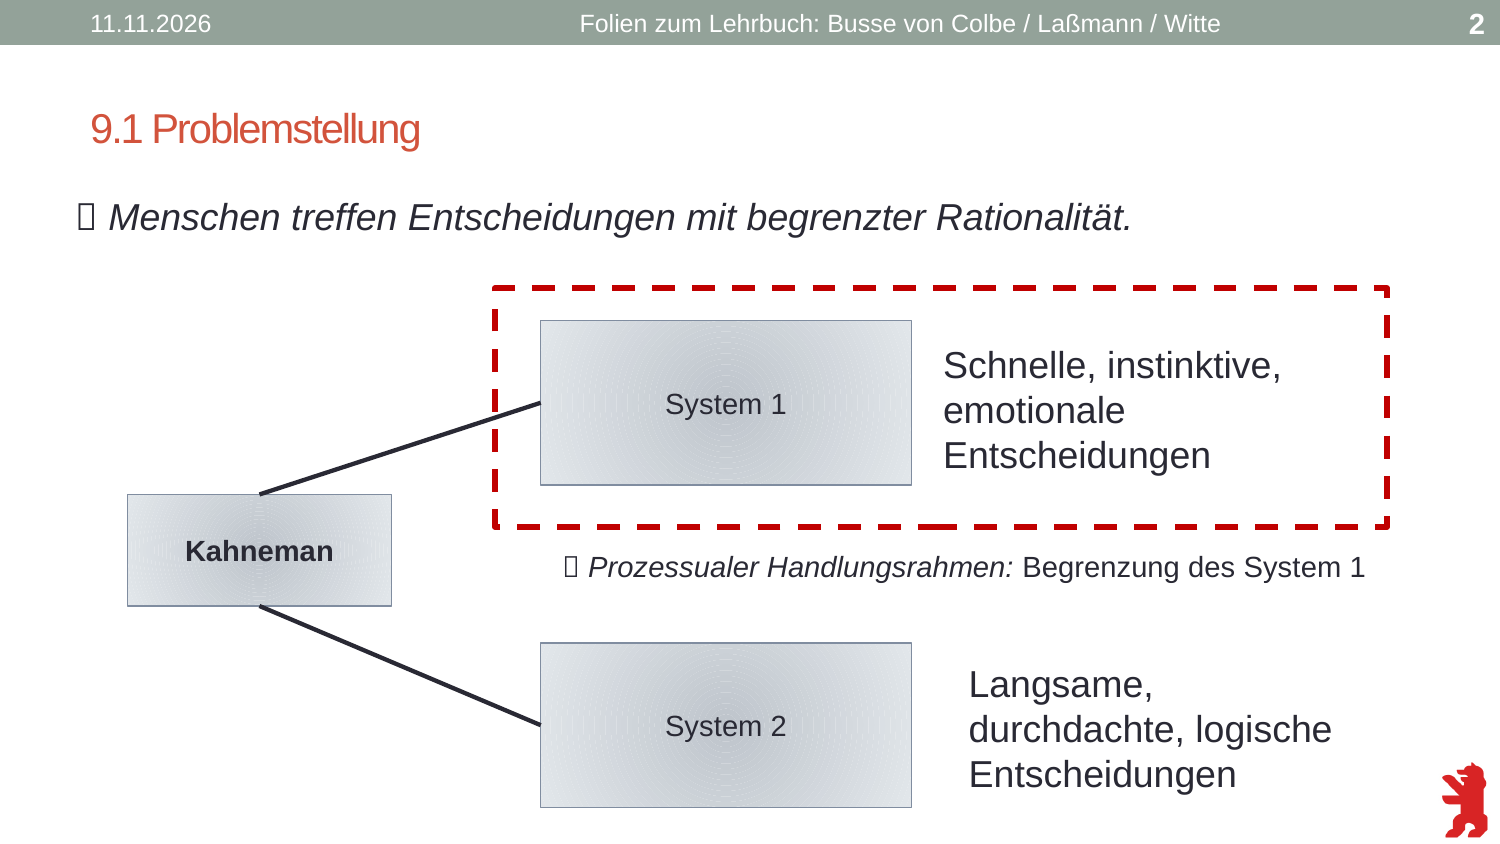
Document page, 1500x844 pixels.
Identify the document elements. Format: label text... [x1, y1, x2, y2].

text_box Kahneman [127, 494, 392, 607]
title 9.1 Problemstellung [75, 65, 1500, 185]
slide_number 2 [1325, 2, 1500, 43]
text_box [493, 286, 1389, 529]
text_box System 2 [540, 642, 912, 808]
text_box  Prozessualer Handlungsrahmen: Begrenzung des System 1 [547, 540, 1382, 591]
picture [1434, 760, 1500, 844]
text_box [259, 402, 541, 495]
footer Folien zum Lehrbuch: Busse von Colbe / Laßmann / Witte [562, 2, 1238, 43]
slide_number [75, 2, 550, 43]
text_box  Menschen treffen Entscheidungen mit begrenzter Rationalität. [60, 185, 1500, 246]
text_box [259, 605, 541, 726]
text_box Langsame, durchdachte, logische Entscheidungen [953, 652, 1387, 802]
